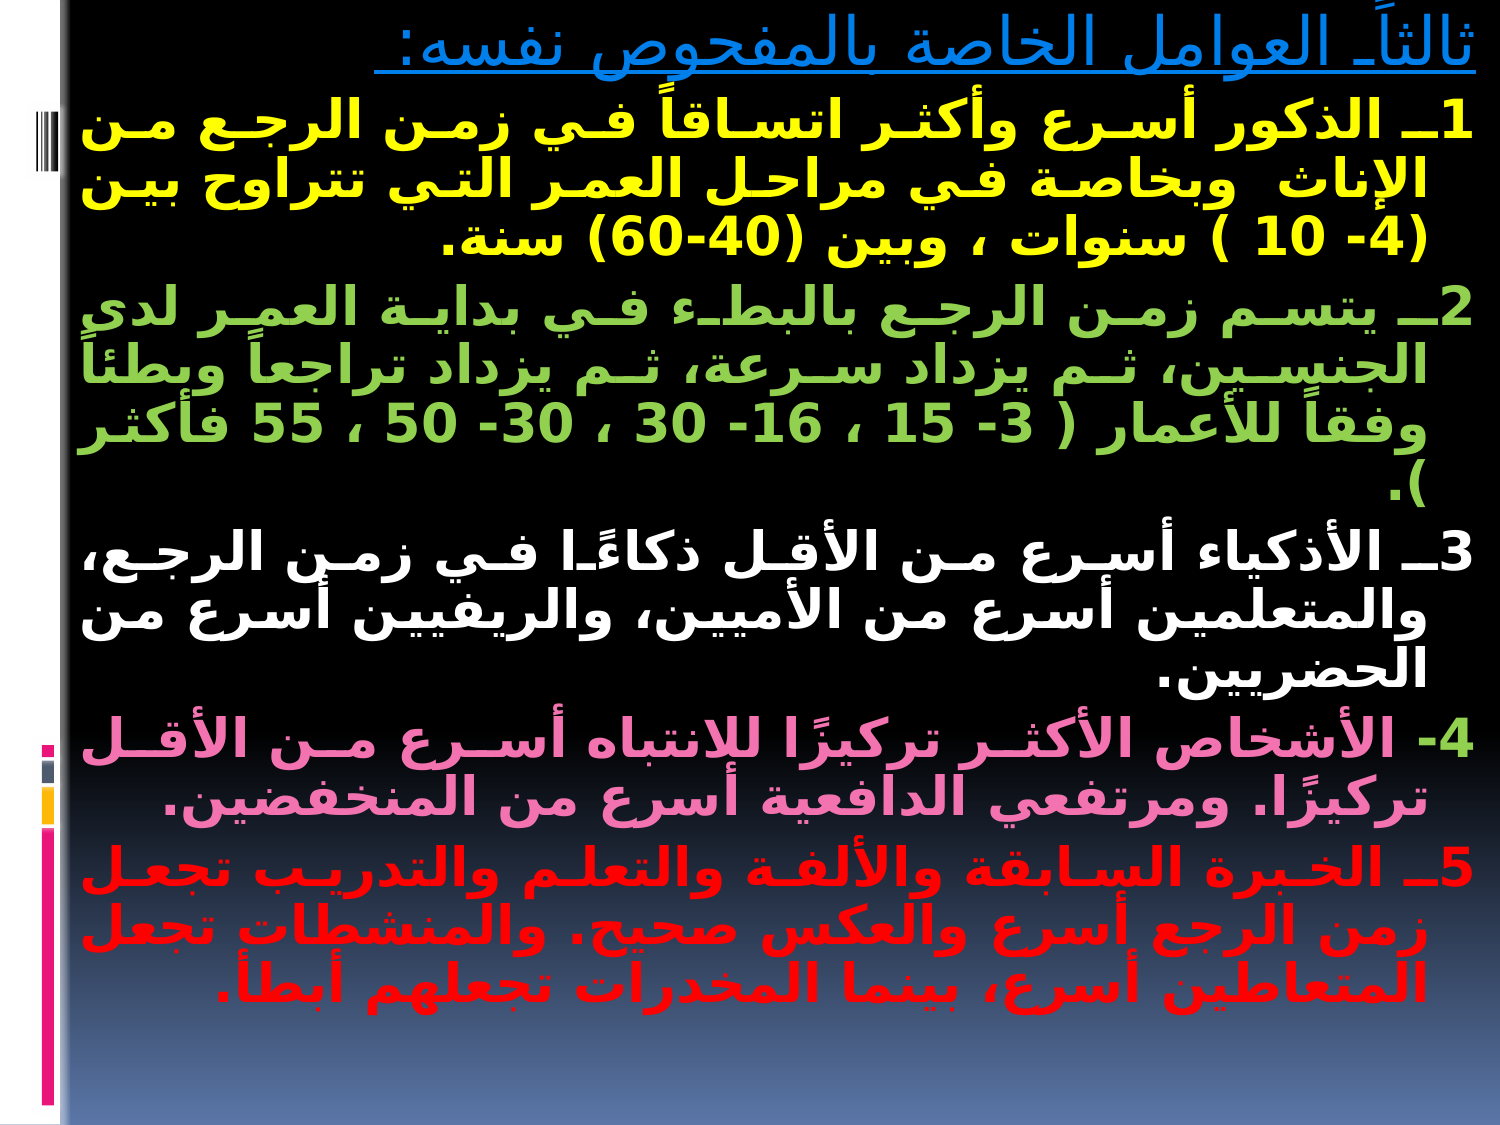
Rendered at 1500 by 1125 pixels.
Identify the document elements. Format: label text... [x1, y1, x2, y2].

list ثالثاًـ العوامل الخاصة بالمفحوص نفسه: 1ـ الذكور أسرع وأكثر اتساقاً في زمن الرجع من الإناث وبخاصة في مراحل العمر التي تتراوح بين (4- 10 ) سنوات ، وبين (40-60) سنة. 2ـ يتسم زمن الرجع بالبطء في بداية العمر لدى الجنسين، ثم يزداد سرعة، ثم يزداد تراجعاً وبطئاً وفقاً للأعمار ( 3- 15 ، 16- 30 ، 30- 50 ، 55 فأكثر ). 3ـ الأذكياء أسرع من الأقل ذكاءًا في زمن الرجع، والمتعلمين أسرع من الأميين، والريفيين أسرع من الحضريين. 4- الأشخاص الأكثر تركيزًا للانتباه أسرع من الأقل تركيزًا. ومرتفعي الدافعية أسرع من المنخفضين. 5ـ الخبرة السابقة والألفة والتعلم والتدريب تجعل زمن الرجع أسرع والعكس صحيح. والمنشطات تجعل المتعاطين أسرع، بينما المخدرات تجعلهم أبطأ. [64, 0, 1500, 1125]
